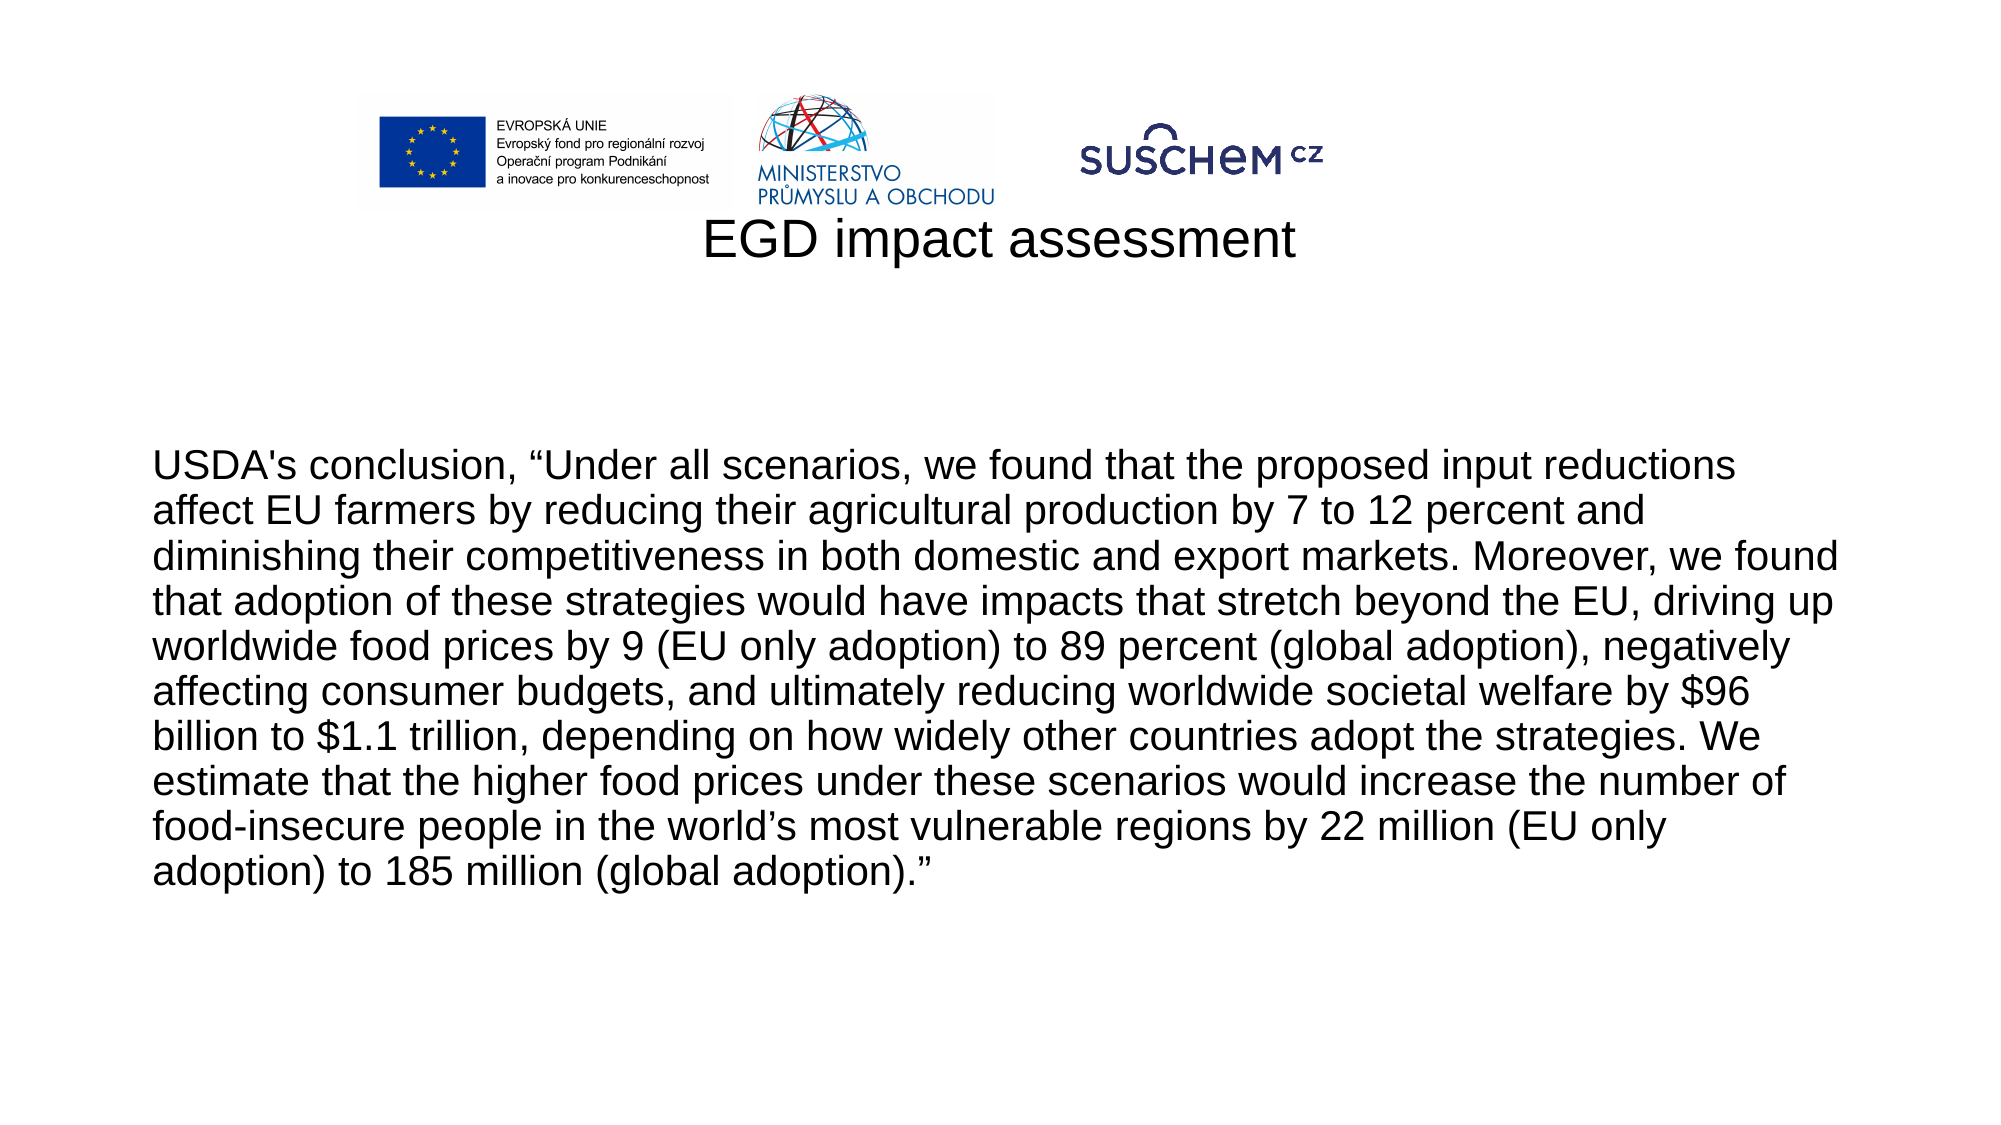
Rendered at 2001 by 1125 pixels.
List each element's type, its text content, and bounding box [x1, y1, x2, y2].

title EGD impact assessment [137, 59, 1863, 278]
list USDA's conclusion, “Under all scenarios, we found that the proposed input reductions affect EU farmers by reducing their agricultural production by 7 to 12 percent and diminishing their competitiveness in both domestic and export markets. Moreover, we found that adoption of these strategies would have impacts that stretch beyond the EU, driving up worldwide food prices by 9 (EU only adoption) to 89 percent (global adoption), negatively affecting consumer budgets, and ultimately reducing worldwide societal welfare by $96 billion to $1.1 trillion, depending on how widely other countries adopt the strategies. We estimate that the higher food prices under these scenarios would increase the number of food-insecure people in the world’s most vulnerable regions by 22 million (EU only adoption) to 185 million (global adoption).” [137, 299, 1863, 1014]
